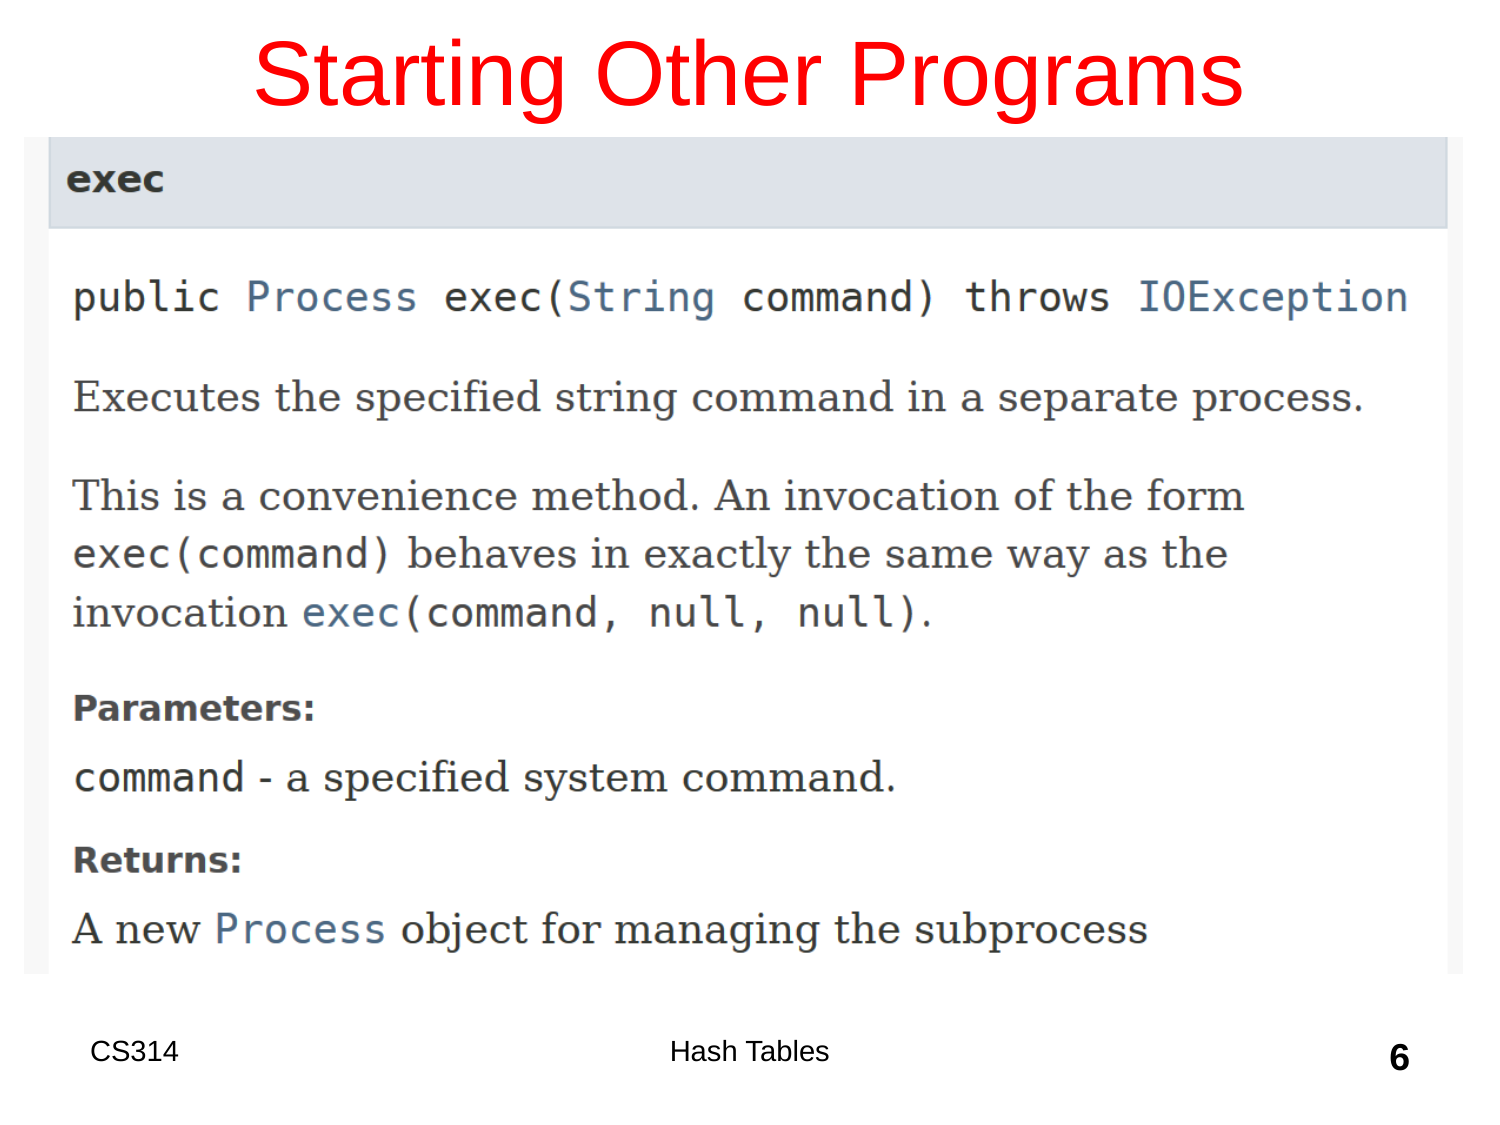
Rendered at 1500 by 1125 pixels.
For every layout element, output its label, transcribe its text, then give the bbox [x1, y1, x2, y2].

slide_number CS314 [74, 1024, 451, 1101]
title Starting Other Programs [112, 0, 1388, 135]
picture [24, 137, 1463, 974]
slide_number 6 [1112, 1024, 1426, 1101]
footer Hash Tables [462, 1024, 1038, 1101]
